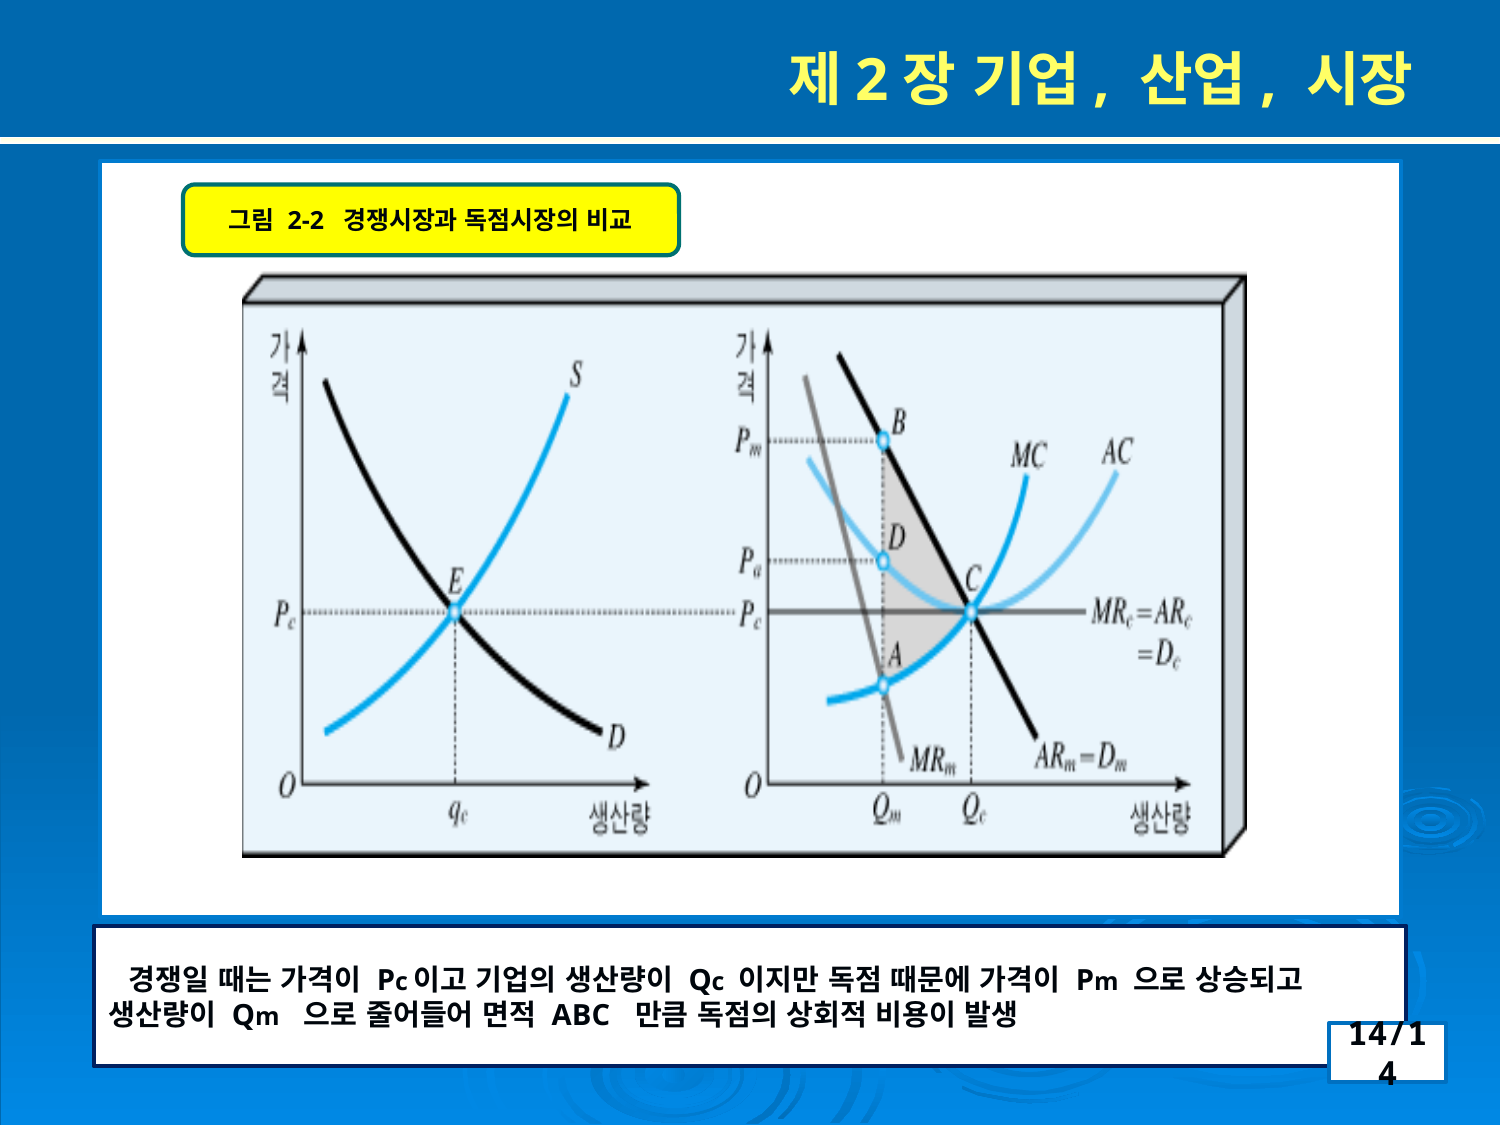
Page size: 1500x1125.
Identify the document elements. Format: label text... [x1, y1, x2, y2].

text_box 14/14 [1327, 1021, 1448, 1084]
text_box [0, 137, 1500, 144]
text_box 그림 2-2 경쟁시장과 독점시장의 비교 [180, 182, 681, 258]
text_box [98, 159, 1403, 919]
text_box 제2장 기업, 산업, 시장 [773, 35, 1443, 120]
picture [241, 196, 1247, 858]
text_box 경쟁일 때는 가격이 Pc이고 기업의 생산량이 Qc 이지만 독점 때문에 가격이 Pm 으로 상승되고 생산량이 Qm 으로 줄어들어 면적 ABC 만큼 독점의 상회적 비용이 발생 [92, 924, 1408, 1068]
